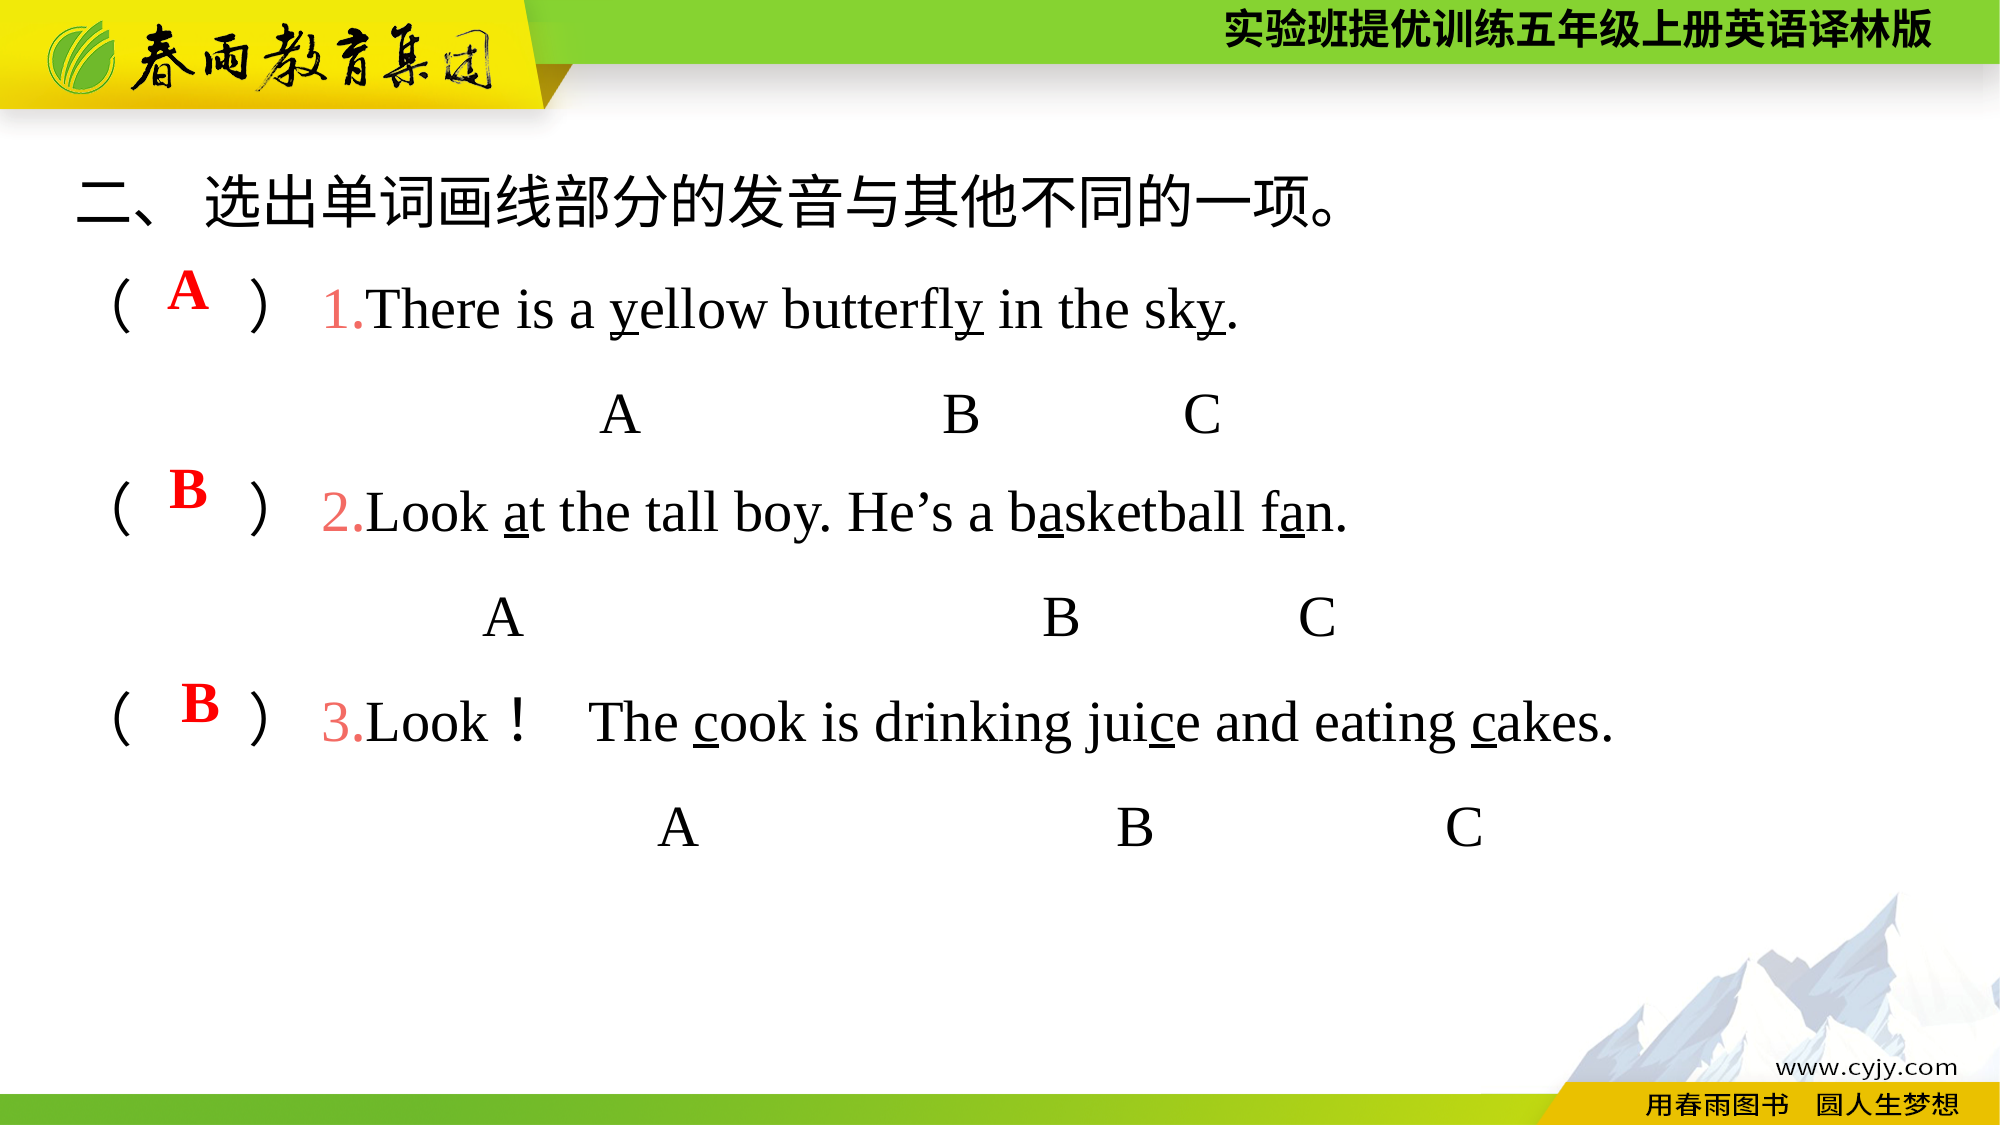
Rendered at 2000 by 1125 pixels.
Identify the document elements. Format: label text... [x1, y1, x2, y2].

text_box B [154, 442, 224, 528]
text_box （ ）2.Look at the tall boy. He’s a basketball fan. A B C （ ）3.Look！ The cook is drinking juice and eating cakes. A B C [59, 430, 1944, 866]
text_box B [166, 656, 235, 742]
picture [0, 0, 2000, 1125]
text_box A [153, 243, 225, 329]
list 二、 选出单词画线部分的发音与其他不同的一项。 （ ）1.There is a yellow butterfly in the sky. A B C [59, 122, 1944, 430]
